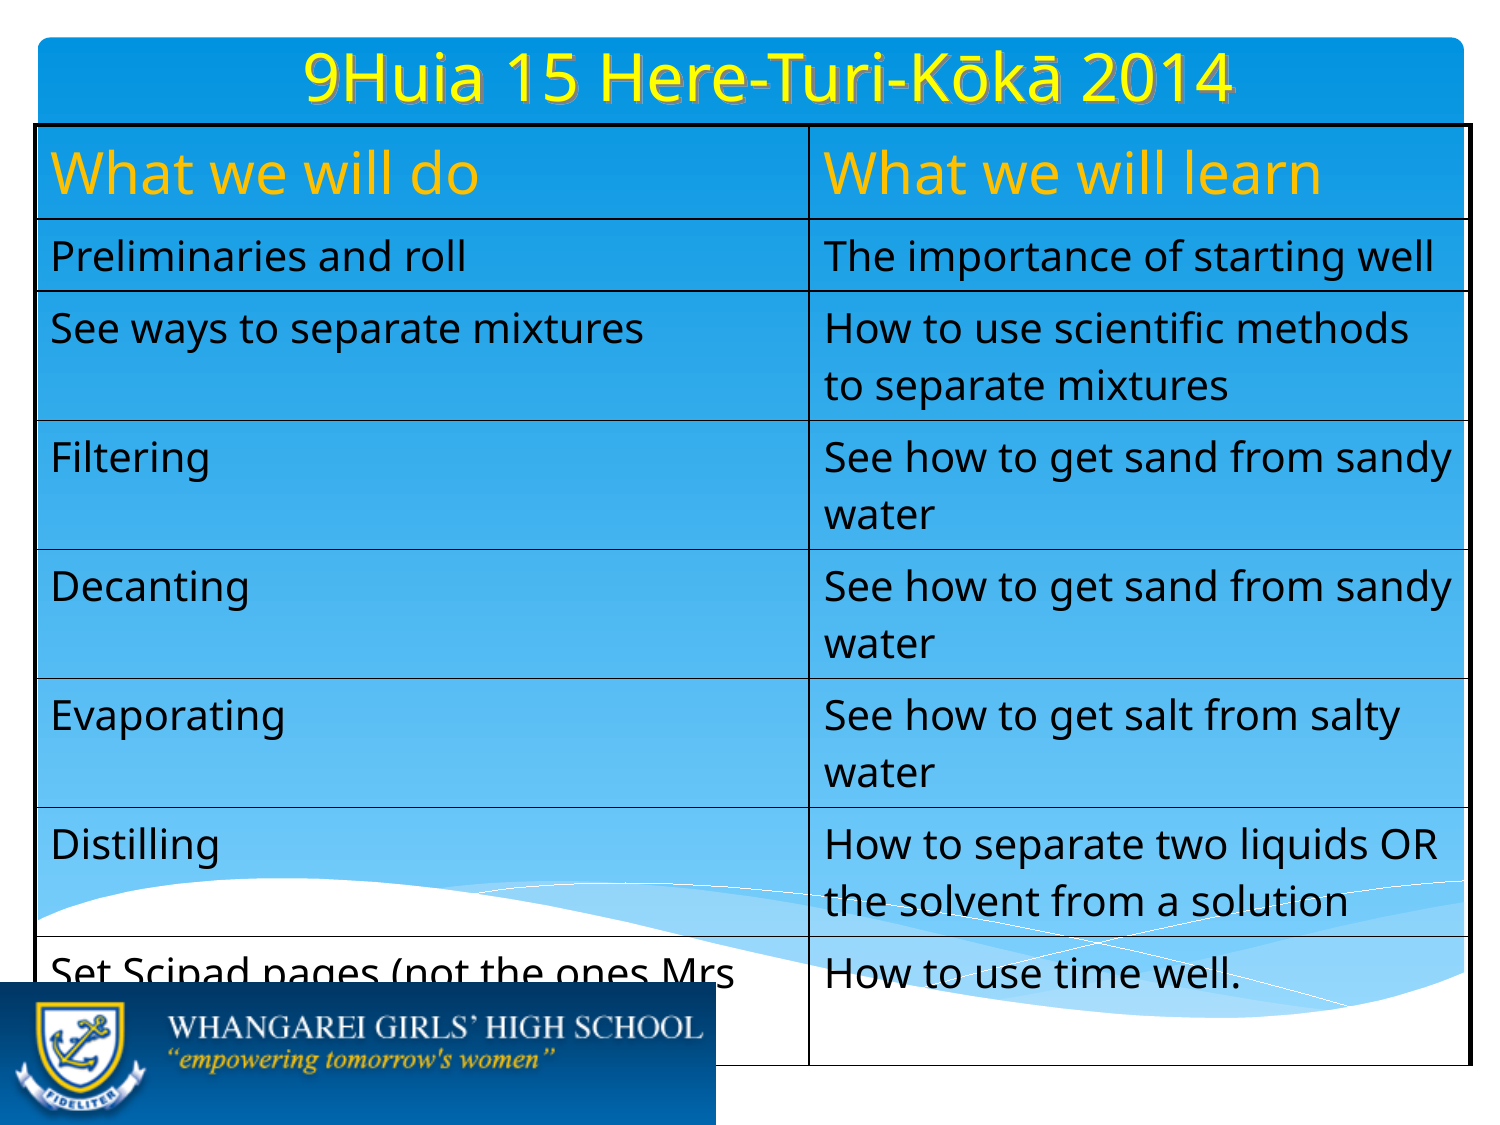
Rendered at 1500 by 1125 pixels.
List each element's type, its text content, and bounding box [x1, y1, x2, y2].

table_cell The importance of starting well [810, 220, 1468, 290]
table_cell How to separate two liquids OR the solvent from a solution [810, 808, 1468, 936]
table_cell Distilling [37, 808, 808, 936]
text_box 9Huia 15 Here-Turi-Kōkā 2014 [162, 24, 1375, 123]
table_cell How to use scientific methods to separate mixtures [810, 292, 1468, 420]
table_cell Set Scipad pages (not the ones Mrs Wati has set) & get some marked [37, 937, 808, 1065]
table_header What we will learn [810, 127, 1468, 218]
table_cell See how to get salt from salty water [810, 679, 1468, 807]
table_cell See how to get sand from sandy water [810, 421, 1468, 549]
table_header What we will do [37, 127, 808, 218]
table_cell How to use time well. [810, 937, 1468, 1065]
table_cell Decanting [37, 550, 808, 678]
table_cell Filtering [37, 421, 808, 549]
table_cell Preliminaries and roll [37, 220, 808, 290]
table_cell Evaporating [37, 679, 808, 807]
picture [0, 982, 716, 1125]
table_cell See ways to separate mixtures [37, 292, 808, 420]
table_cell See how to get sand from sandy water [810, 550, 1468, 678]
